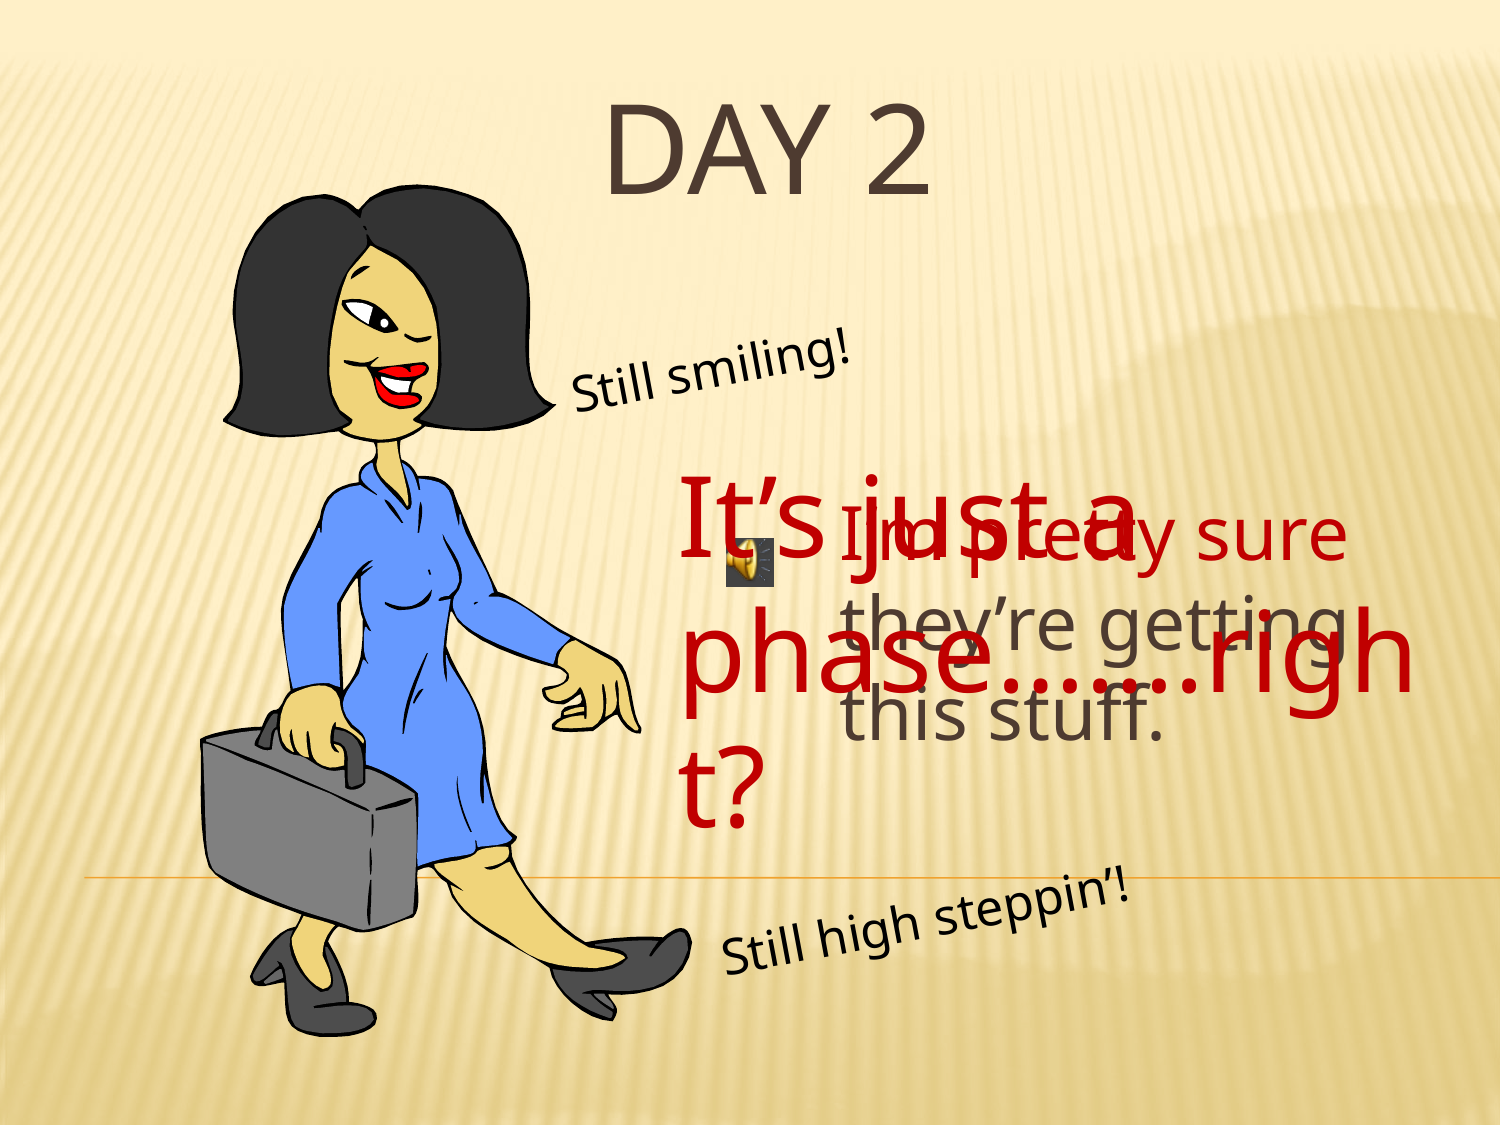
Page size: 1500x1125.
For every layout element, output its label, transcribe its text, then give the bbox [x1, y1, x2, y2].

picture [199, 162, 701, 1038]
text_box Still smiling! [708, 237, 1215, 407]
text_box Still high steppin’! [708, 858, 1365, 996]
subtitle I’m pretty sure they’re getting this stuff. [825, 237, 1463, 437]
text_box It’s just a phase…….right? [708, 437, 1463, 858]
title Day 2 [99, 62, 950, 304]
picture [724, 537, 776, 588]
